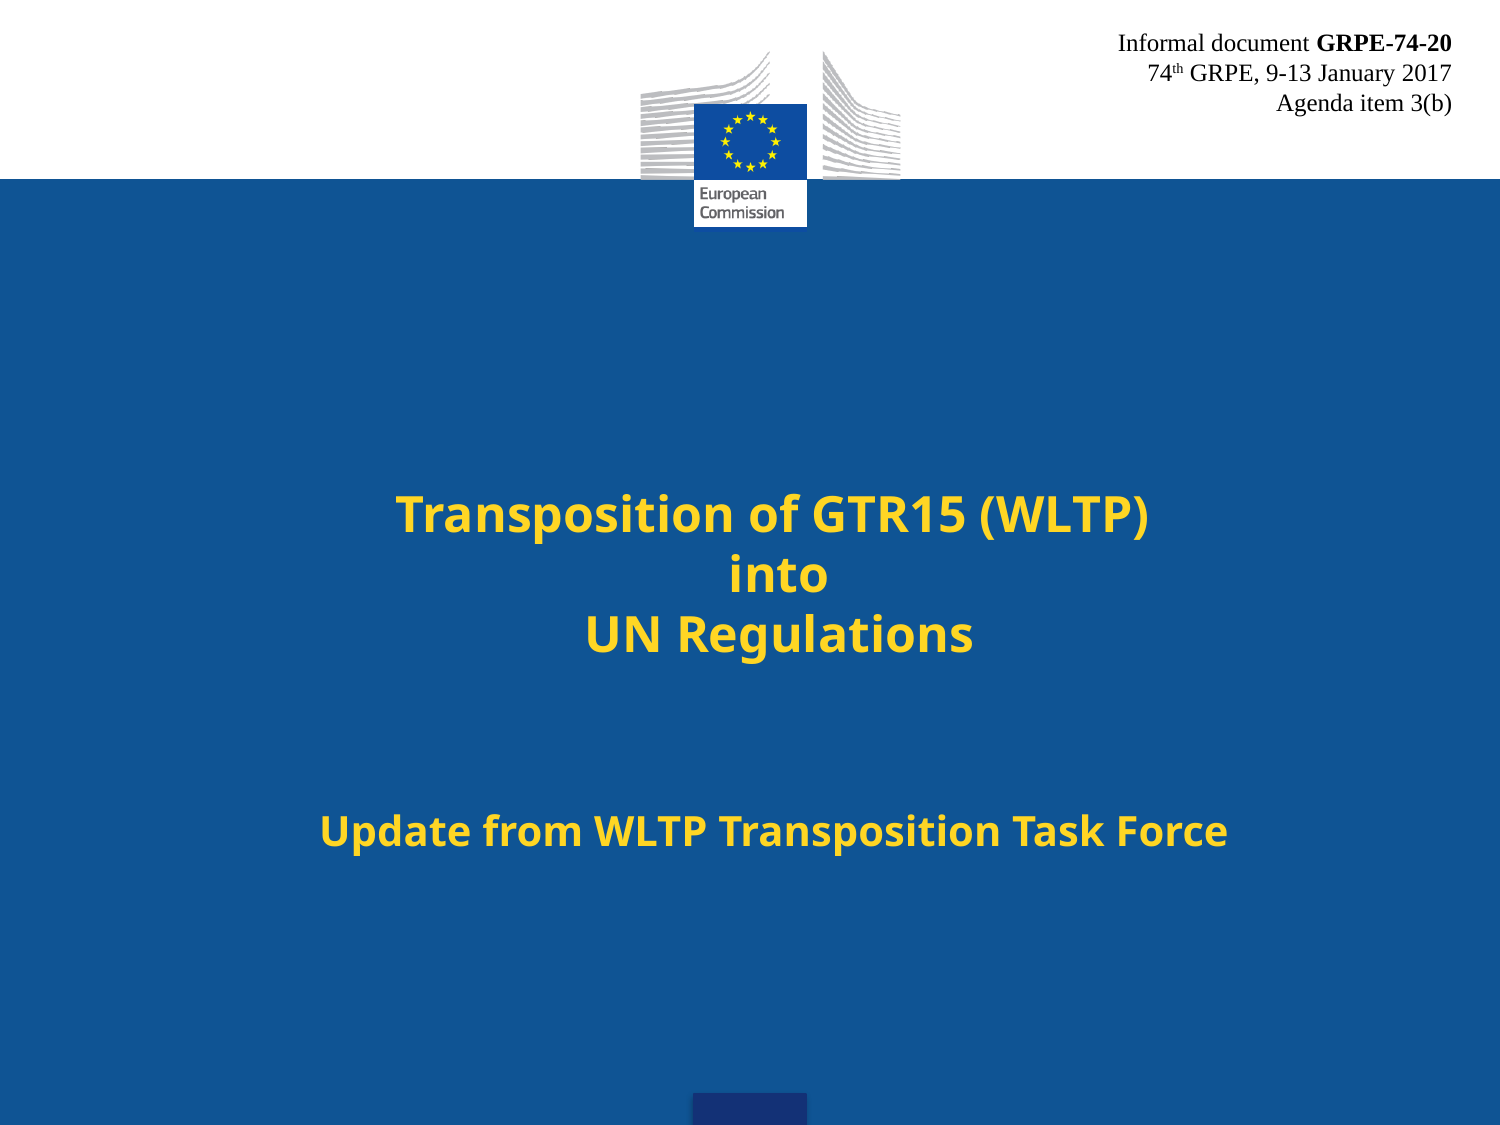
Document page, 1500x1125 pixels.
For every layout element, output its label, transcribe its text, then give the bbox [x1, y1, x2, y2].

title Transposition of GTR15 (WLTP) into UN Regulations Update from WLTP Transposition Task Force [123, 290, 1376, 1047]
text_box Informal document GRPE-74-20 74th GRPE, 9-13 January 2017 Agenda item 3(b) [915, 19, 1467, 124]
